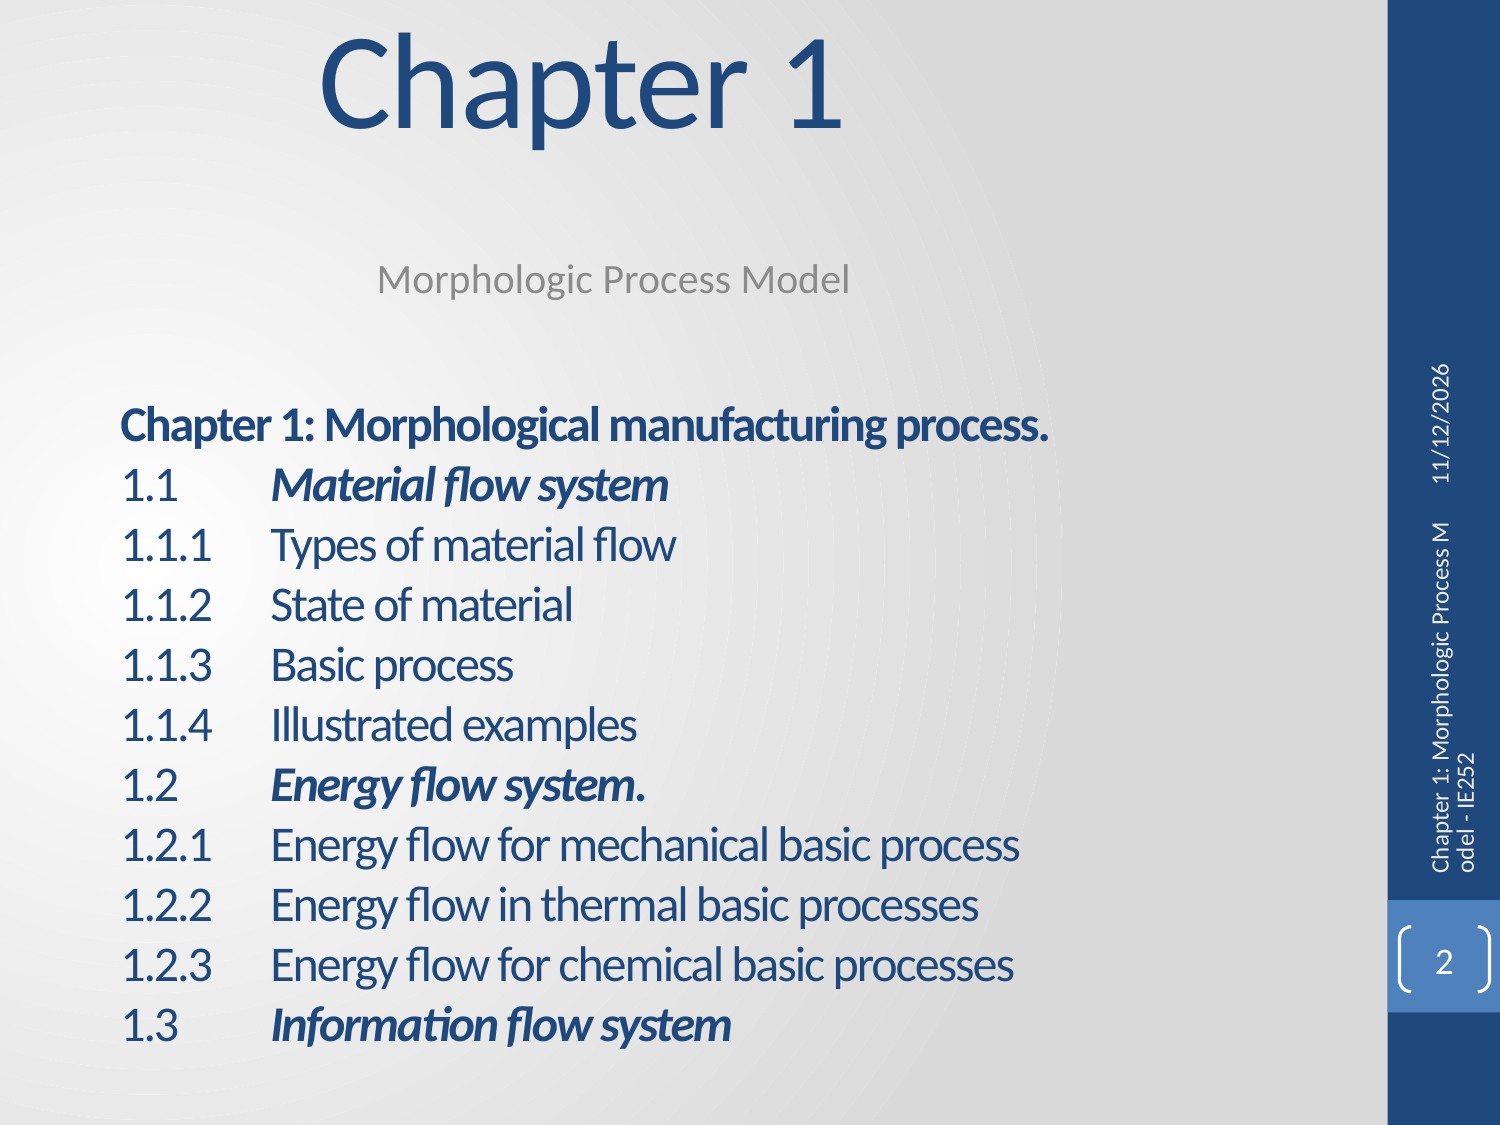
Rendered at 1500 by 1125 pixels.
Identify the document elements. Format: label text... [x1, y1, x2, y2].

slide_number 2 [1397, 925, 1492, 994]
footer Chapter 1: Morphologic Process Model - IE252 [1408, 500, 1469, 889]
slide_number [1408, 100, 1469, 500]
text_box Chapter 1: Morphological manufacturing process. 1.1 Material flow system 1.1.1 Types of material flow 1.1.2 State of material 1.1.3 Basic process 1.1.4 Illustrated examples 1.2 Energy flow system. 1.2.1 Energy flow for mechanical basic process 1.2.2 Energy flow in thermal basic processes 1.2.3 Energy flow for chemical basic processes 1.3 Information flow system [105, 246, 1381, 1059]
text_box Chapter 1 Morphologic Process Model [70, 140, 1346, 329]
